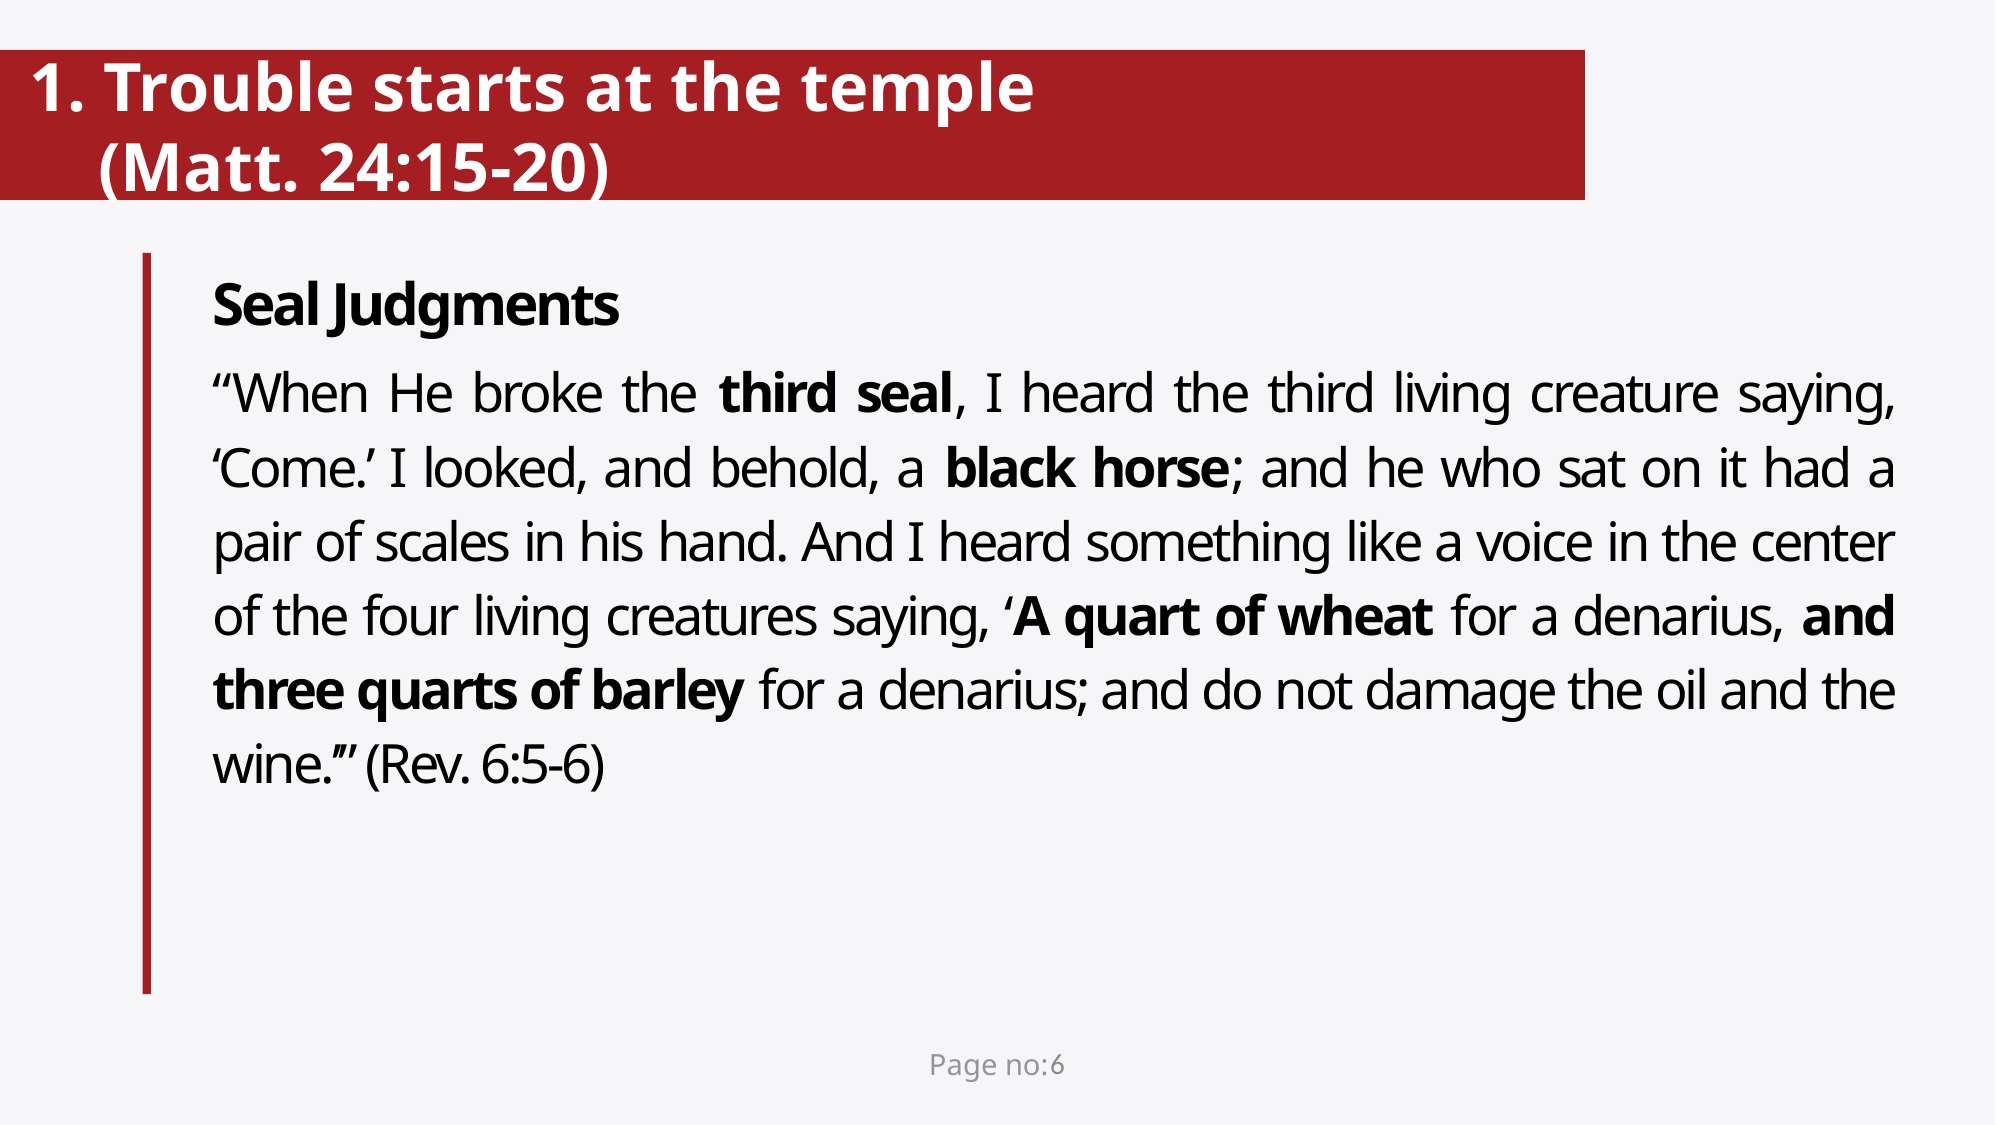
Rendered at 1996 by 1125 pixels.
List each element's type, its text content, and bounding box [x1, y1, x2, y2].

subtitle Seal Judgments “When He broke the third seal, I heard the third living creature saying, ‘Come.’ I looked, and behold, a black horse; and he who sat on it had a pair of scales in his hand. And I heard something like a voice in the center of the four living creatures saying, ‘A quart of wheat for a denarius, and three quarts of barley for a denarius; and do not damage the oil and the wine.’” (Rev. 6:5-6) [197, 249, 1910, 1000]
title 1. Trouble starts at the temple (Matt. 24:15-20) [14, 62, 1810, 188]
